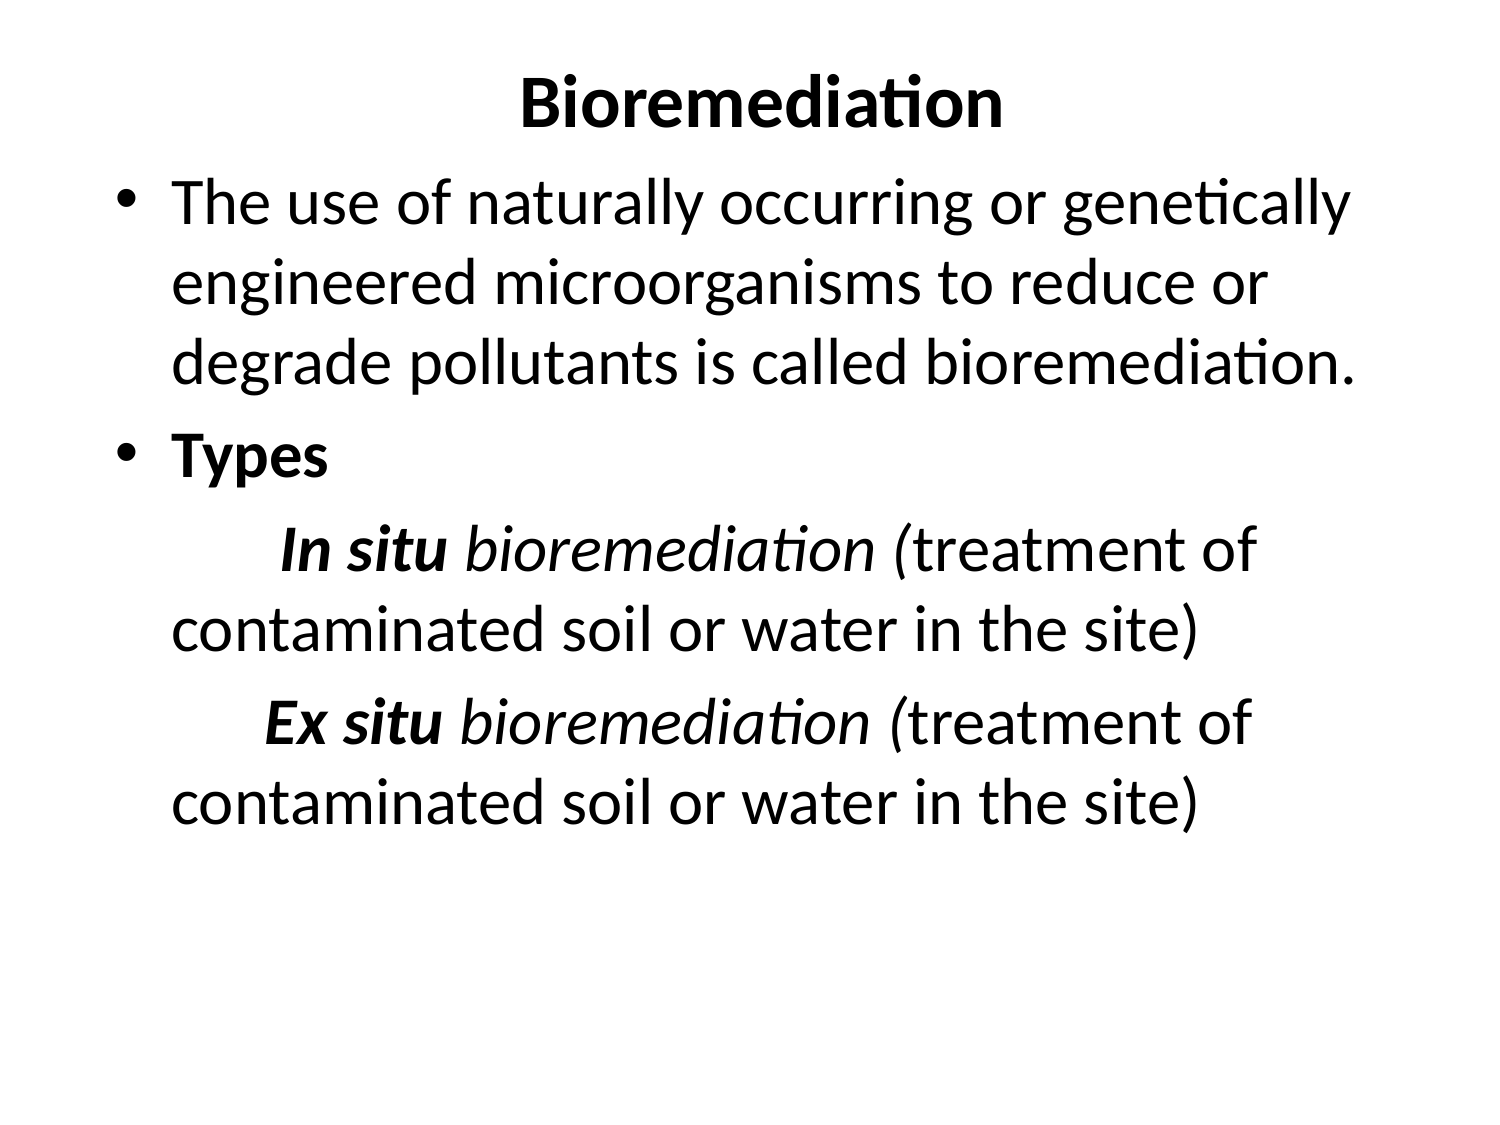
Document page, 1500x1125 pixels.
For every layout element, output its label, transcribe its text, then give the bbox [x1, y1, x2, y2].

list The use of naturally occurring or genetically engineered microorganisms to reduce or degrade pollutants is called bioremediation. Types In situ bioremediation (treatment of contaminated soil or water in the site) Ex situ bioremediation (treatment of contaminated soil or water in the site) [99, 149, 1450, 893]
title Bioremediation [87, 0, 1438, 150]
